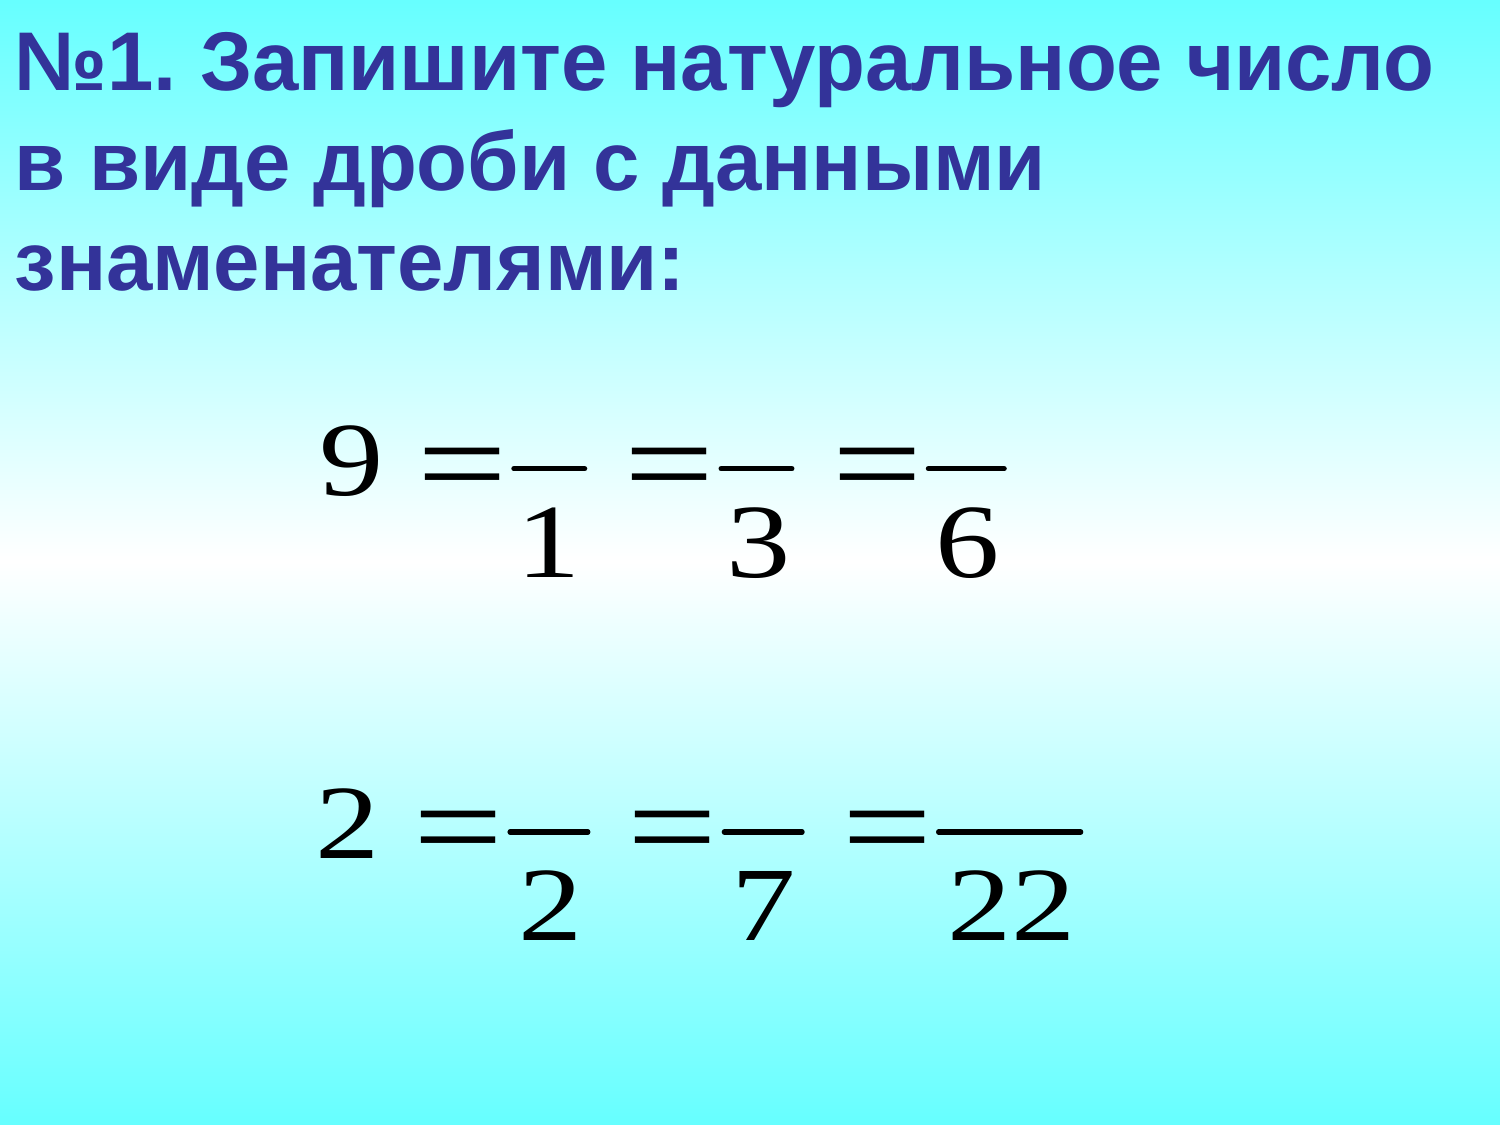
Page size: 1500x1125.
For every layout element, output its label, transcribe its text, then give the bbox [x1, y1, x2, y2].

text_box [303, 327, 1033, 601]
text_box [295, 691, 1111, 965]
text_box №1. Запишите натуральное число в виде дроби с данными знаменателями: [0, 0, 1500, 315]
